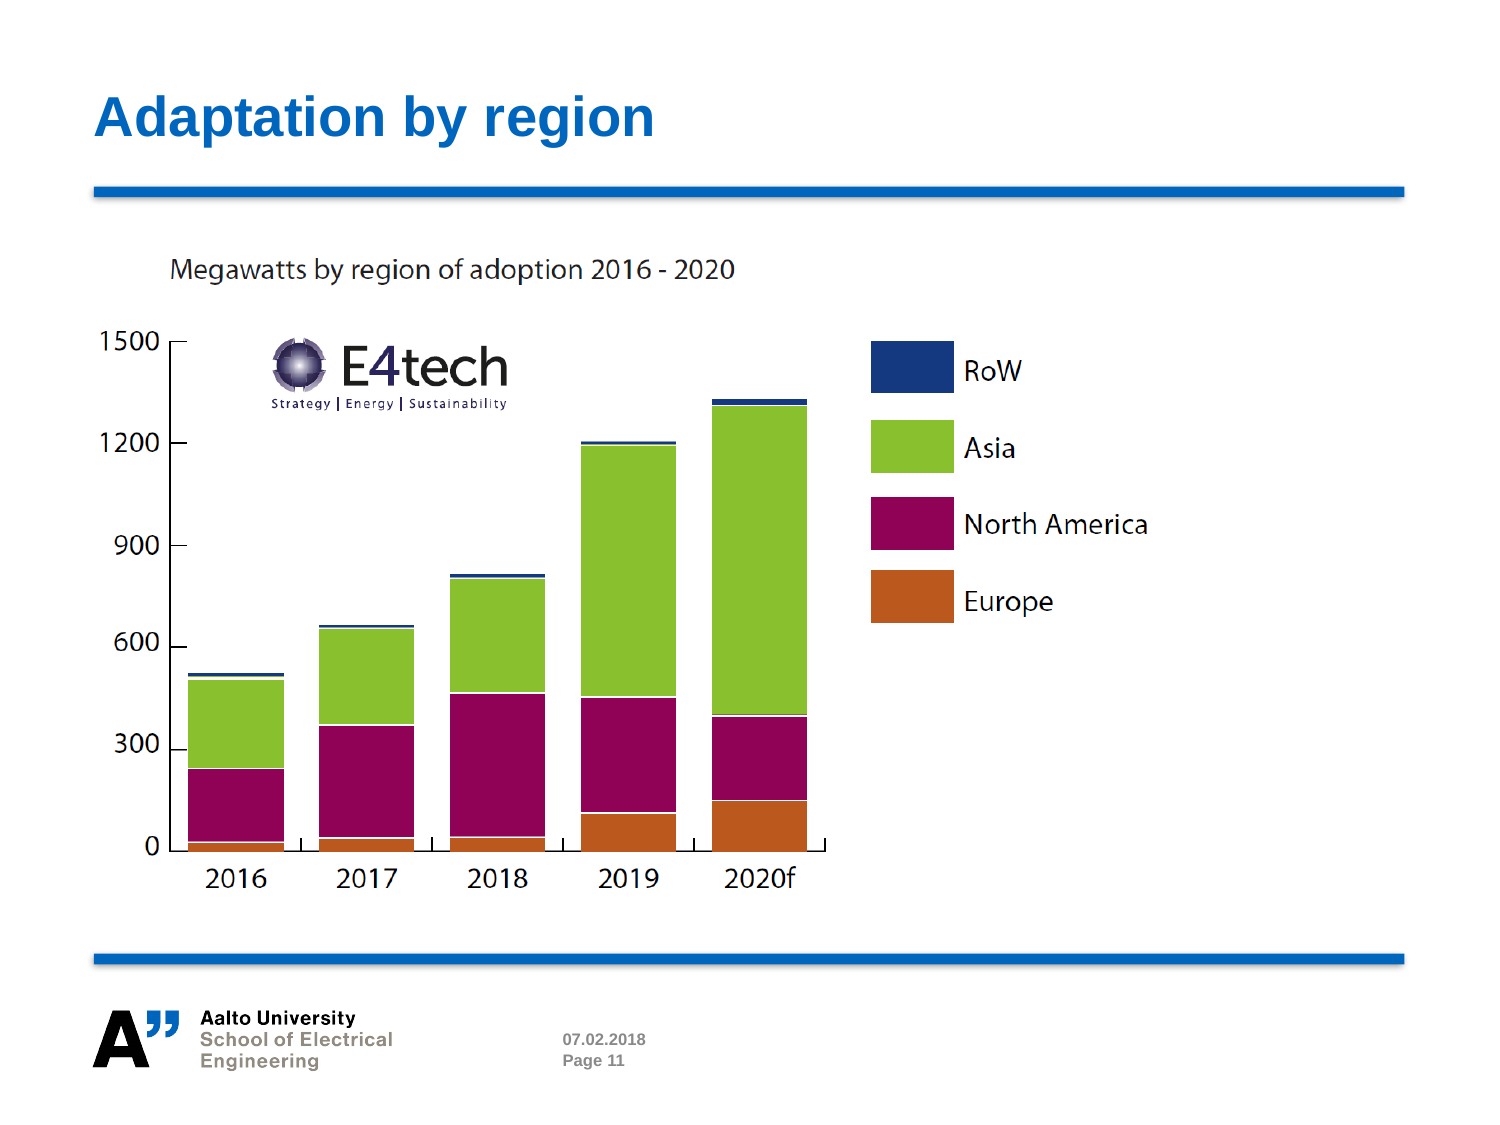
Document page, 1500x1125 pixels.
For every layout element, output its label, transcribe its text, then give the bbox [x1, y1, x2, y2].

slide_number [562, 1029, 816, 1050]
picture [35, 953, 449, 1125]
title Adaptation by region [93, 80, 1369, 228]
picture [74, 245, 1198, 906]
slide_number Page 11 [562, 1050, 816, 1071]
